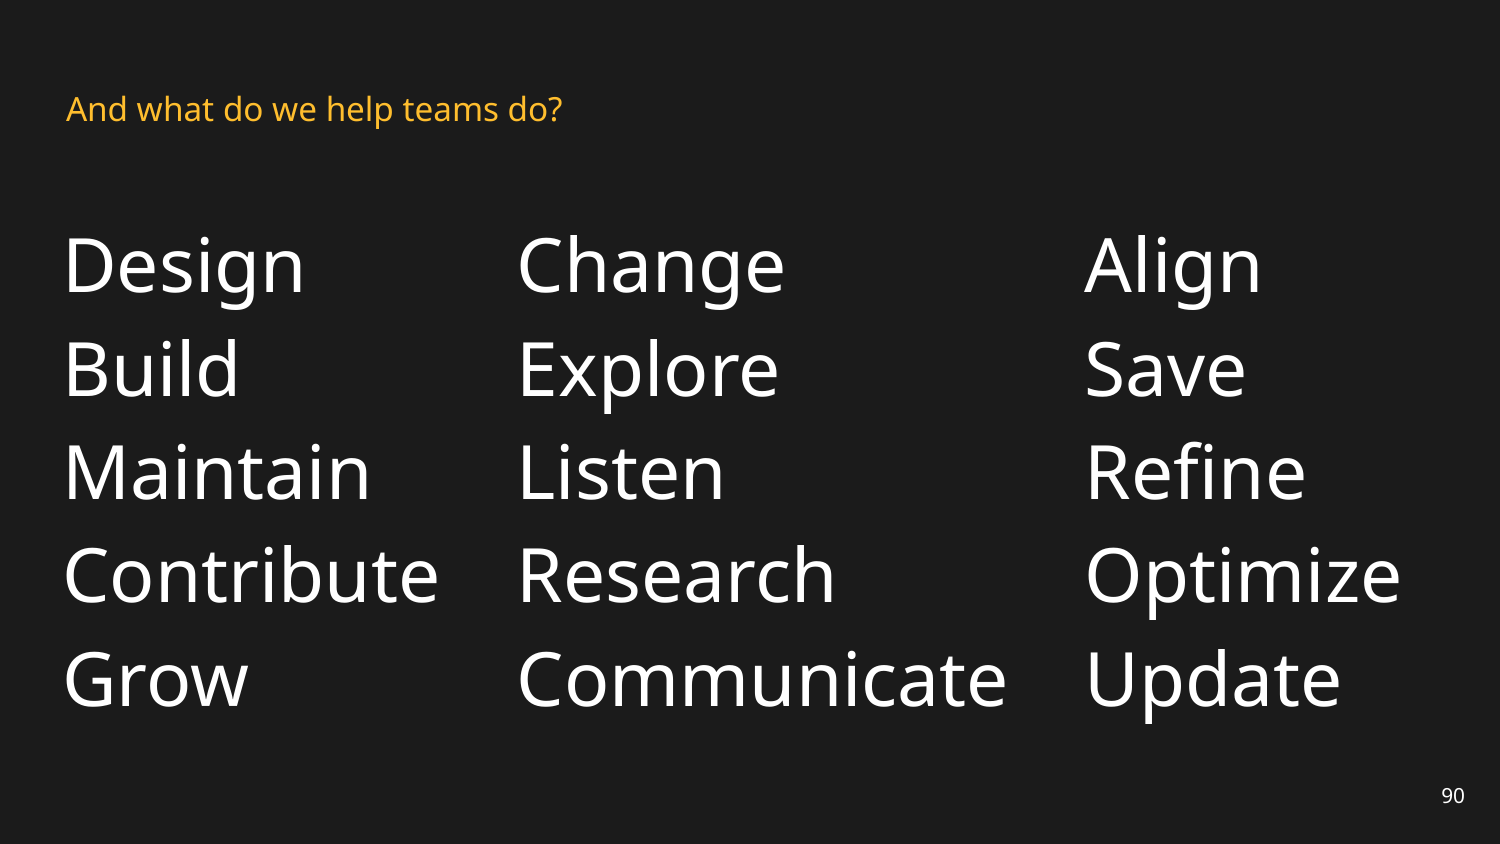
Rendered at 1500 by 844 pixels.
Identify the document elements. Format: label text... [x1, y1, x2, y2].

list Change Explore Listen Research Communicate [426, 189, 994, 750]
list Align Save Refine Optimize Update [994, 189, 1500, 750]
slide_number 90 [1389, 764, 1480, 830]
list Design Build Maintain Contribute Grow [0, 189, 426, 750]
title And what do we help teams do? [51, 72, 1449, 167]
